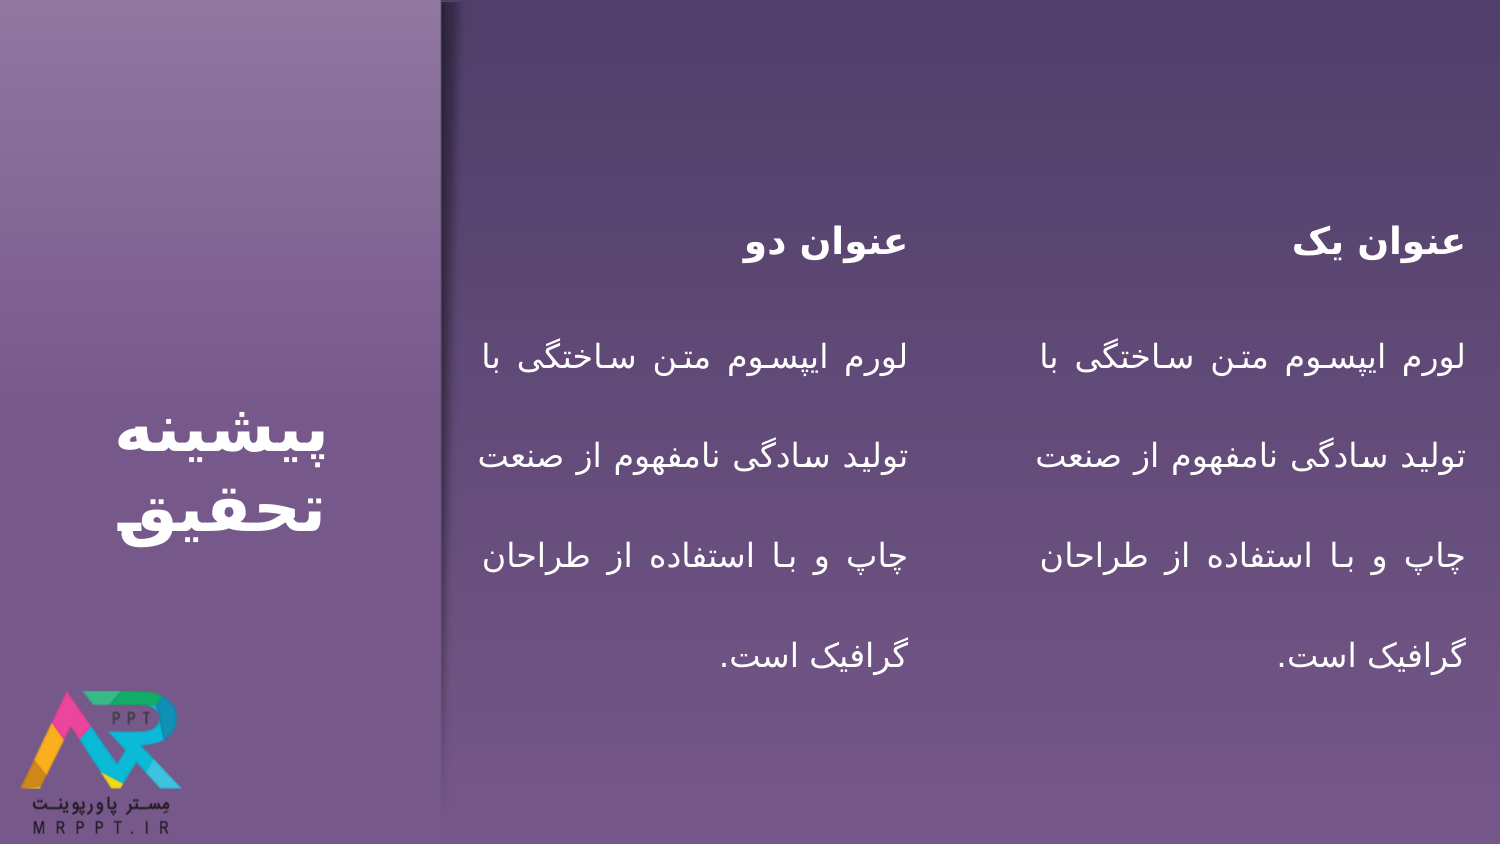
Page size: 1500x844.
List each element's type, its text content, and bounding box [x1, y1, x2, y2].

list عنوان یک لورم ایپسوم متن ساختگی با تولید سادگی نامفهوم از صنعت چاپ و با استفاده از طراحان گرافیک است. [1018, 134, 1482, 620]
text_box پیشینه تحقیق [13, 377, 431, 472]
list عنوان دو لورم ایپسوم متن ساختگی با تولید سادگی نامفهوم از صنعت چاپ و با استفاده از طراحان گرافیک است. [461, 134, 924, 620]
picture [0, 682, 201, 844]
